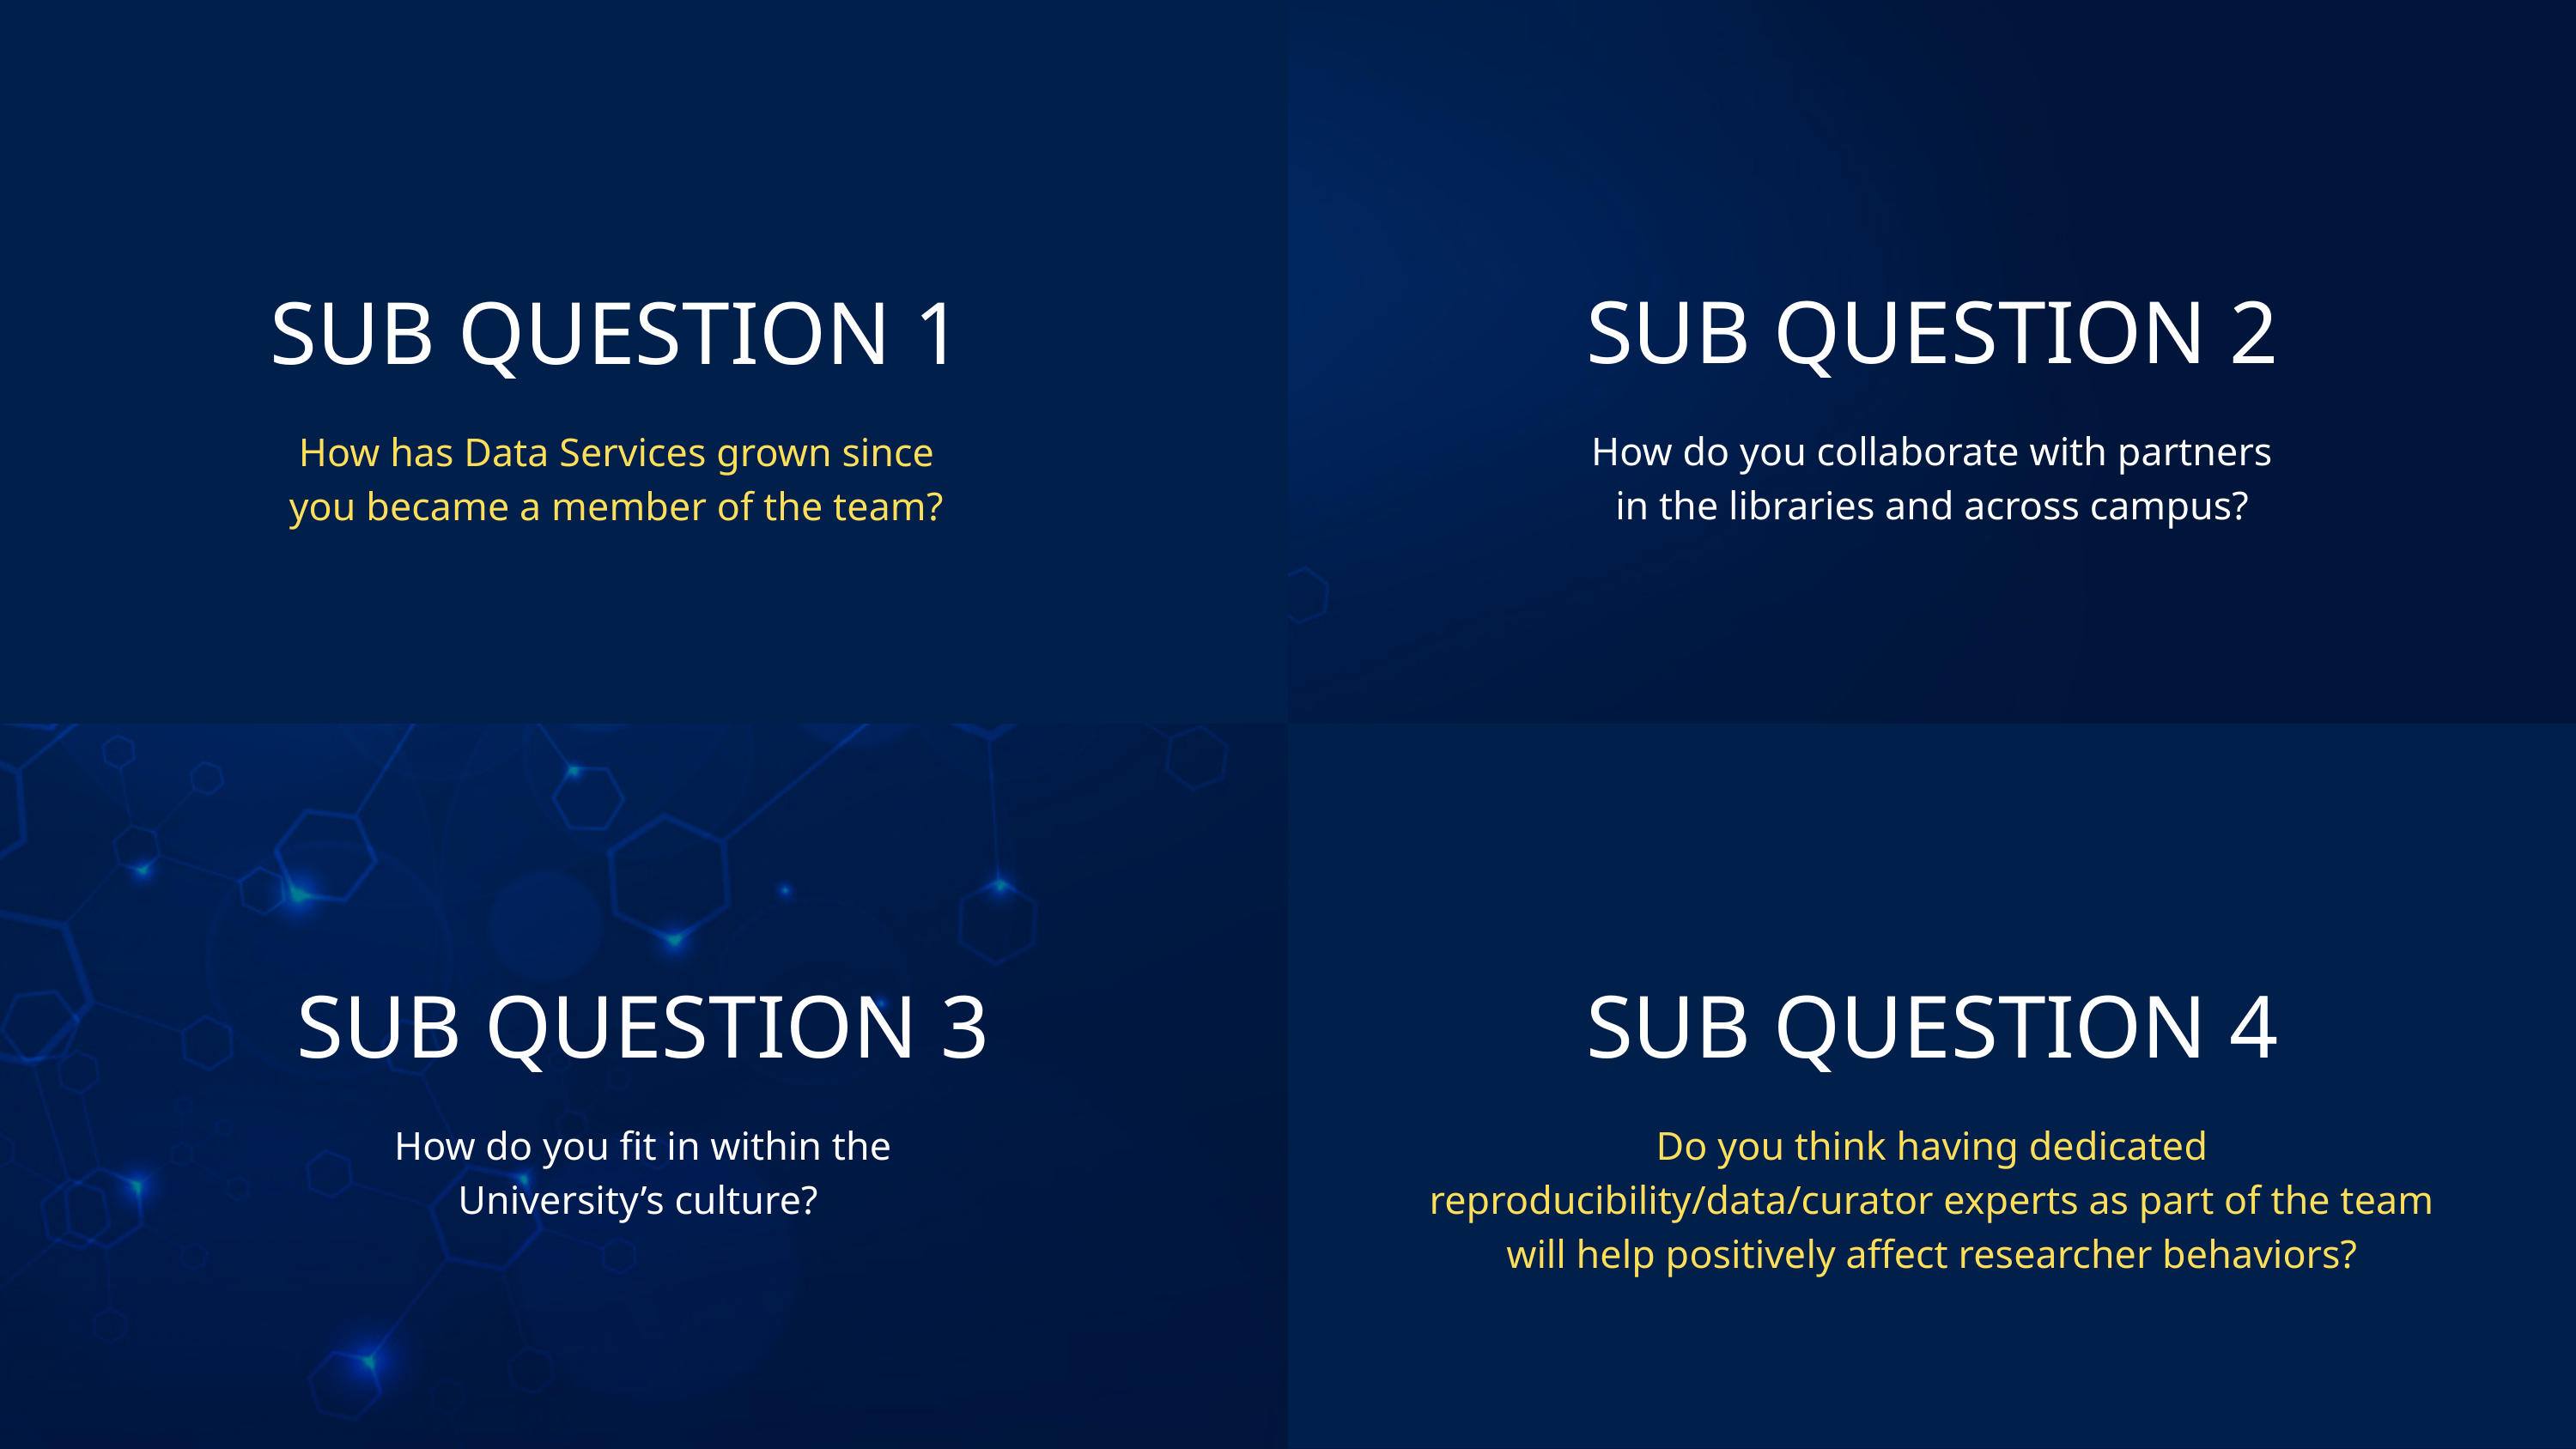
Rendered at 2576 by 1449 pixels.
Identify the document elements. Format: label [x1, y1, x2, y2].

text_box [235, 282, 999, 524]
text_box [1288, 723, 2576, 1449]
text_box [1288, 0, 2576, 723]
text_box [0, 724, 1288, 1449]
text_box [1551, 282, 2314, 577]
text_box [1360, 976, 2505, 1271]
text_box [262, 976, 1025, 1218]
text_box [0, 0, 1288, 724]
